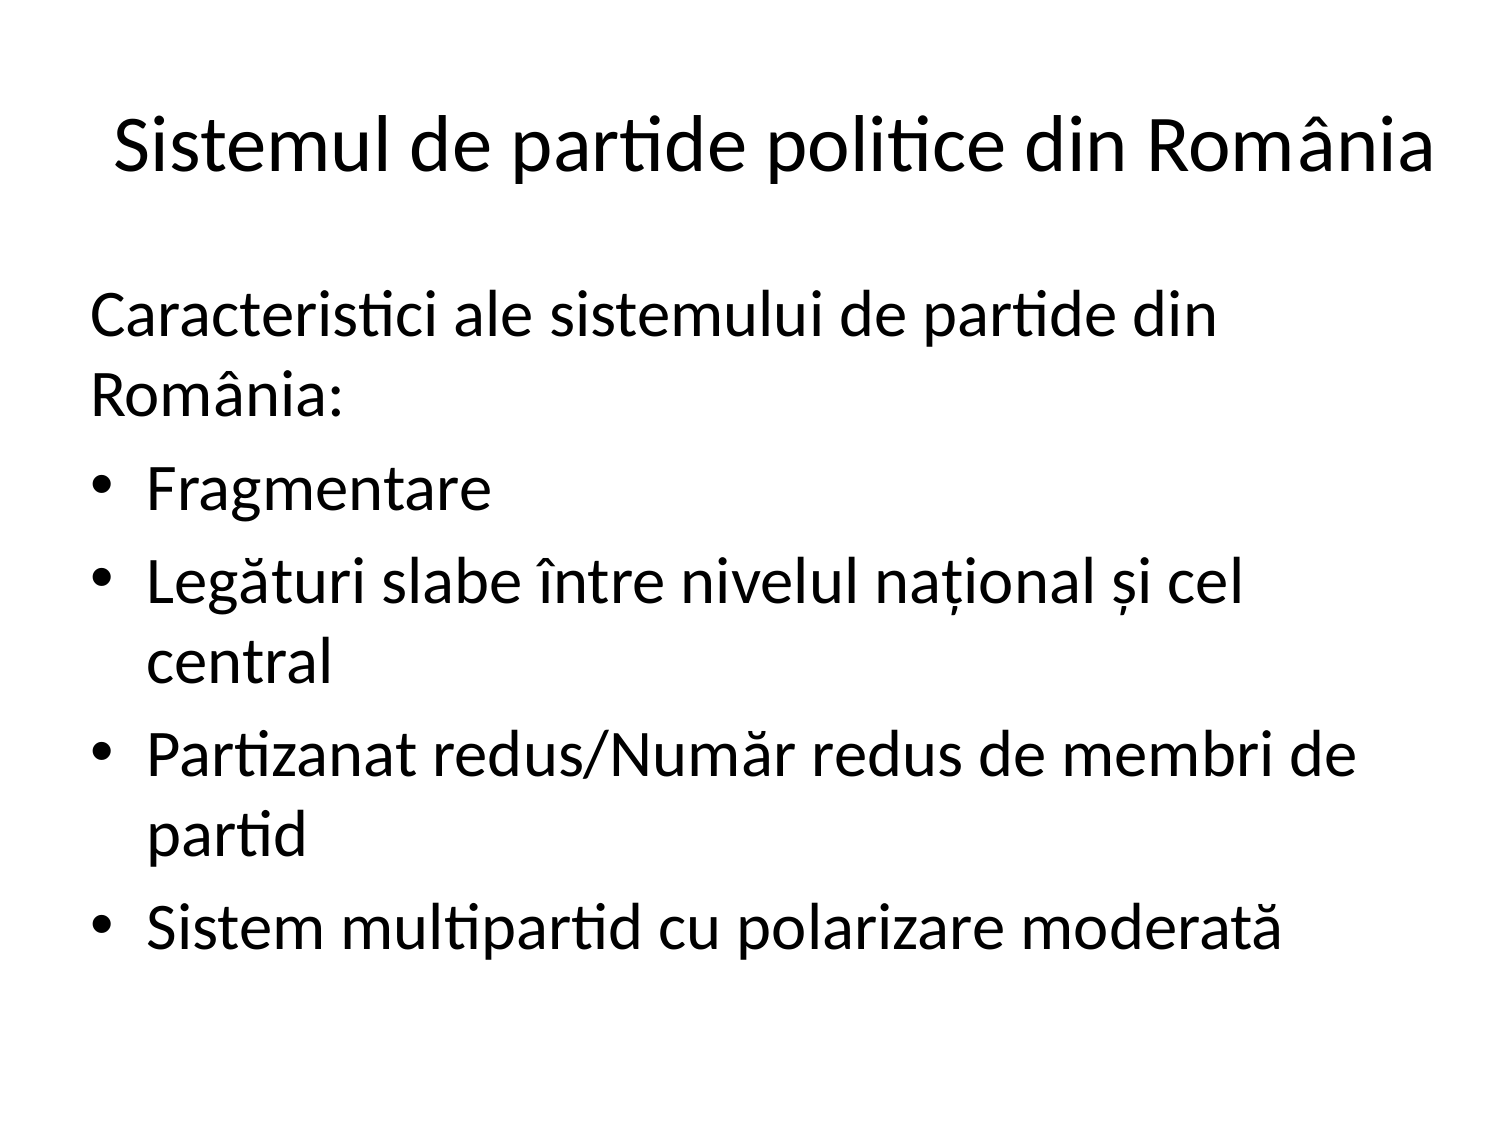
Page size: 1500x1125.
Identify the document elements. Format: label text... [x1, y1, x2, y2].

list Caracteristici ale sistemului de partide din România: Fragmentare Legături slabe între nivelul național și cel central Partizanat redus/Număr redus de membri de partid Sistem multipartid cu polarizare moderată [75, 262, 1425, 1005]
title Sistemul de partide politice din România [75, 45, 1475, 233]
